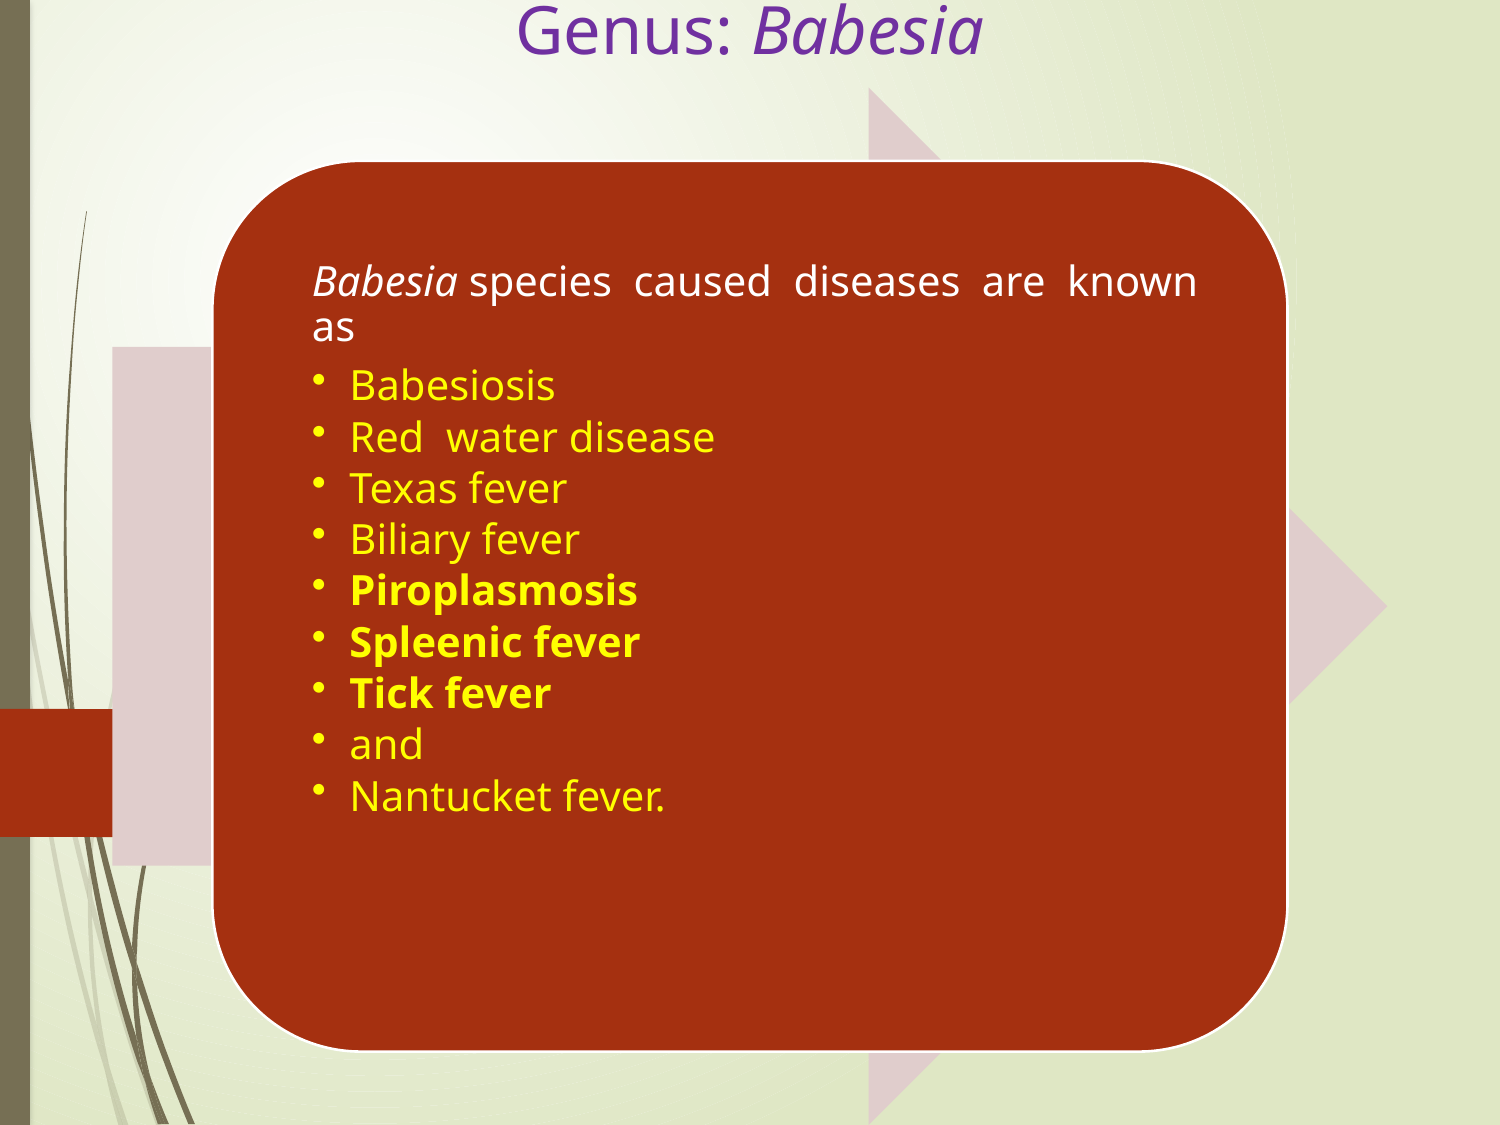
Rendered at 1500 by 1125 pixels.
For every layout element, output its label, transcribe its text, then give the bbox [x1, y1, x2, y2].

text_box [0, 87, 1500, 1125]
title Genus: Babesia [0, 0, 1500, 75]
